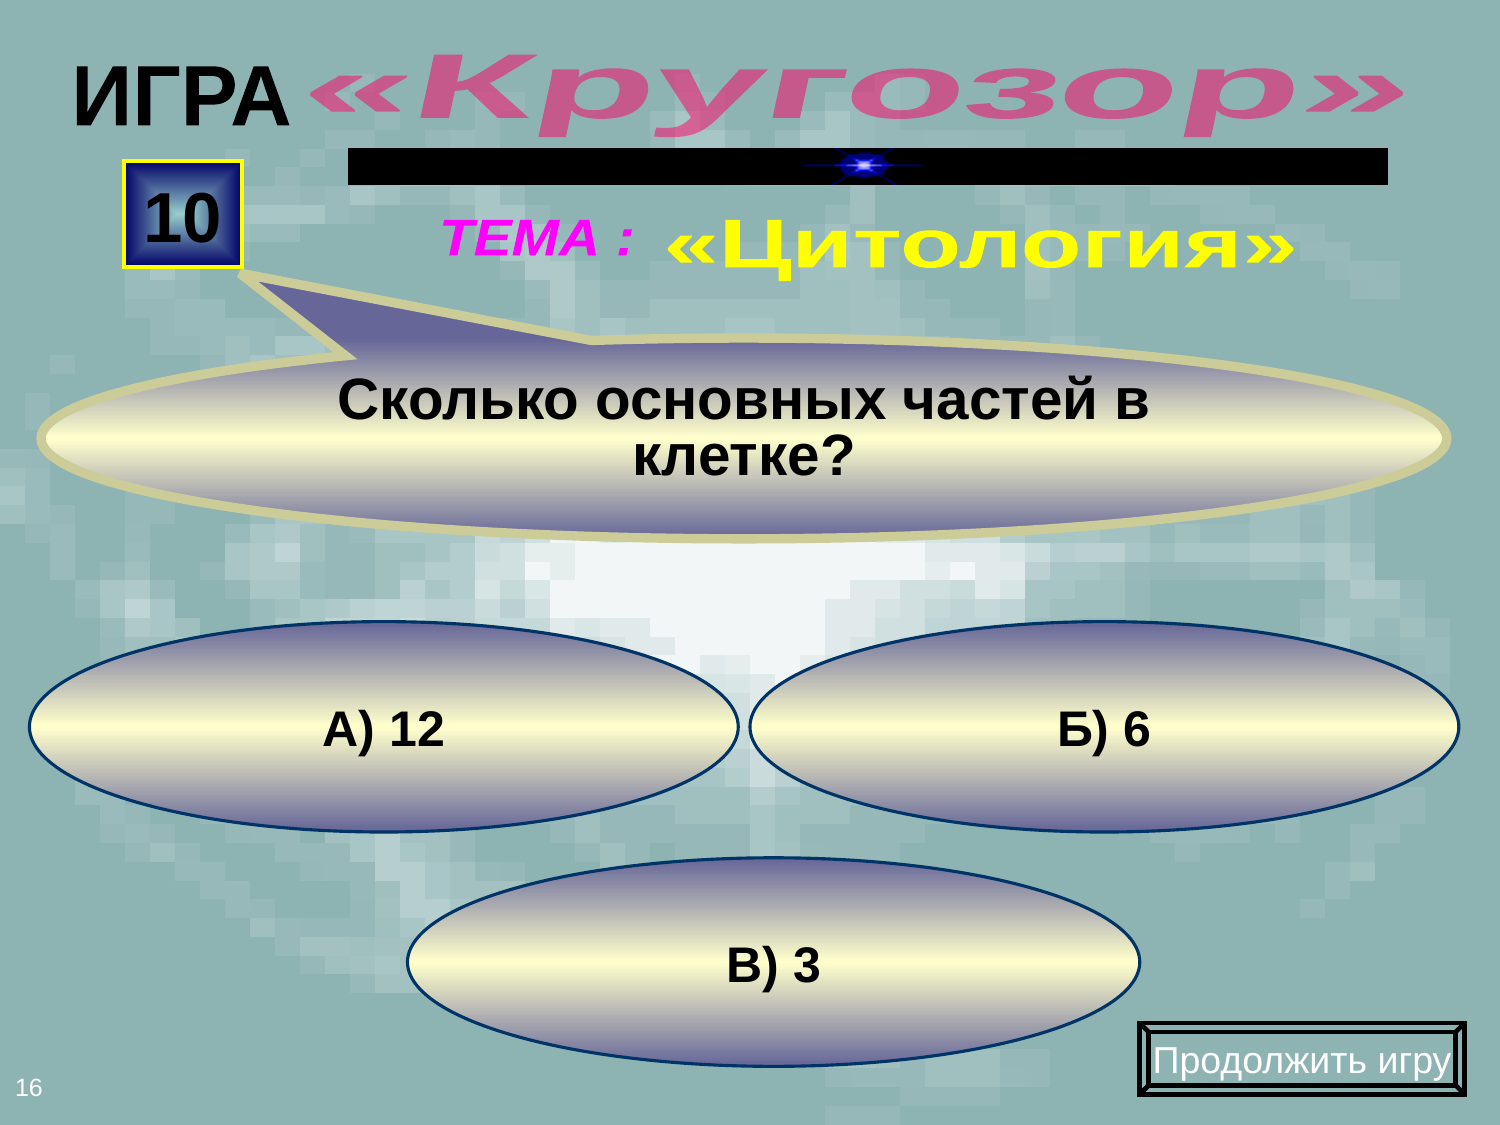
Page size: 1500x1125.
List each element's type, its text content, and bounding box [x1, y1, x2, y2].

picture [348, 148, 1388, 185]
text_box ТЕМА : [1142, 1024, 1462, 1031]
text_box 10 [123, 160, 243, 268]
text_box ТЕМА : [1140, 1024, 1148, 1094]
text_box Сколько основных частей в клетке? [41, 273, 1447, 539]
text_box В) 3 [407, 857, 1140, 1067]
text_box 16 [0, 1064, 101, 1110]
text_box Б) 6 [750, 621, 1459, 833]
text_box Продолжить игру [1139, 1023, 1465, 1095]
text_box А) 12 [29, 621, 739, 833]
